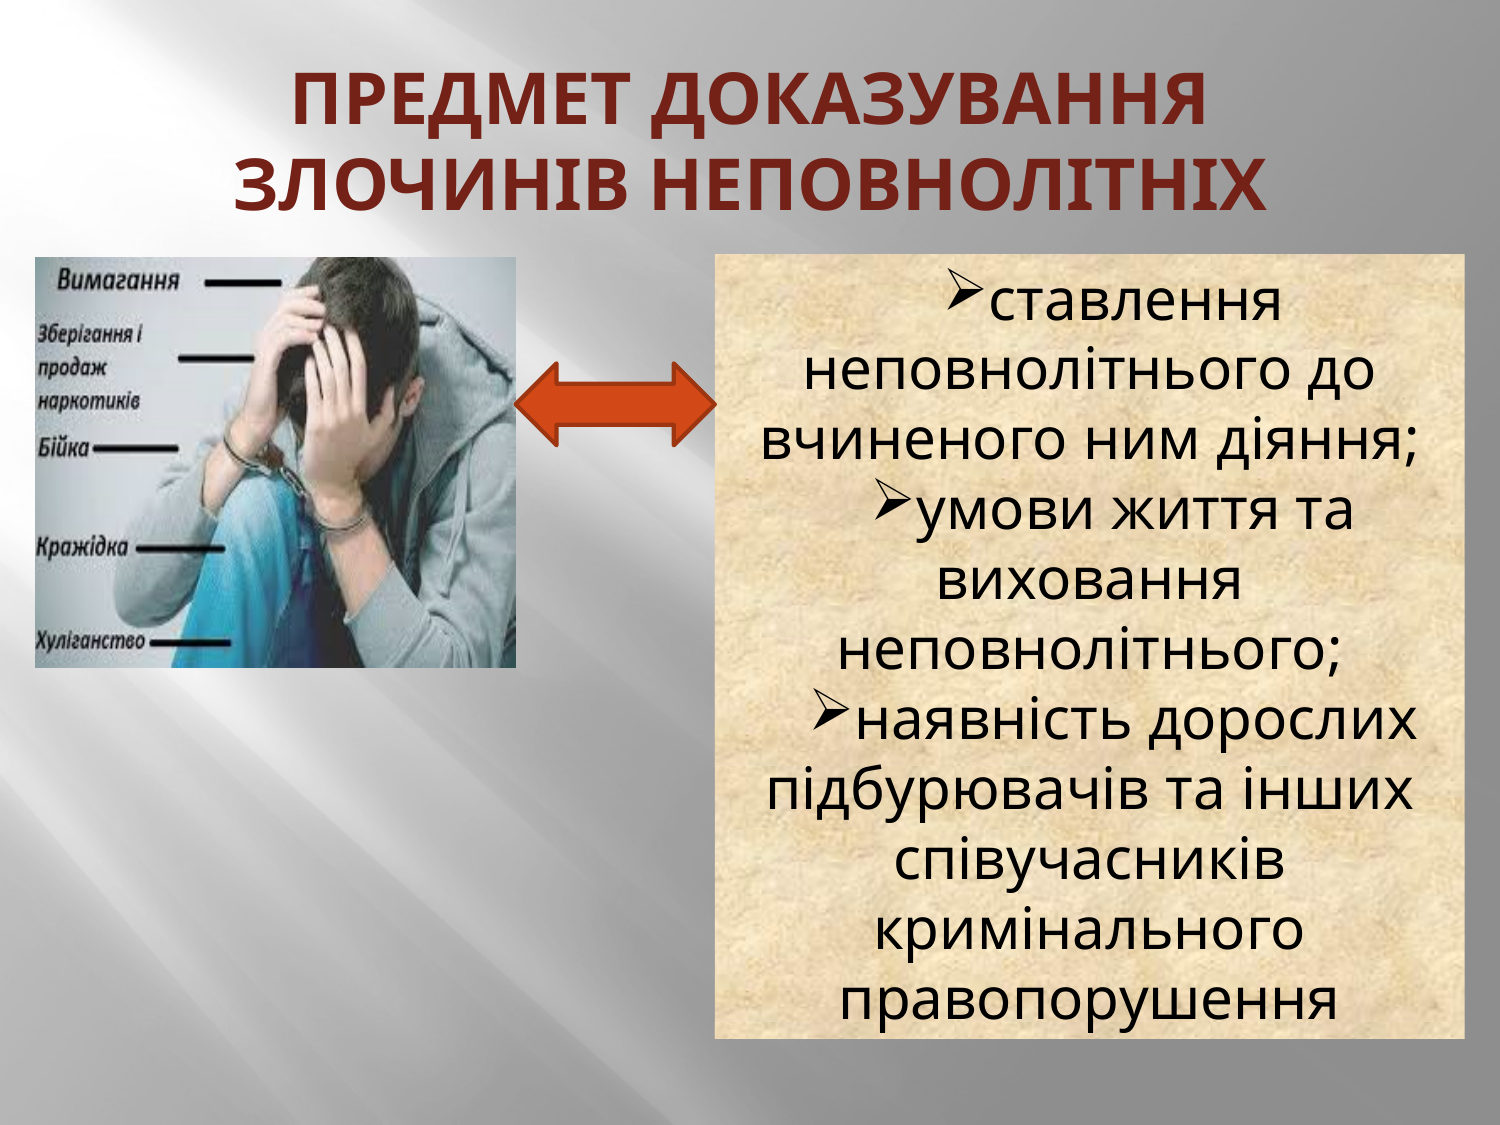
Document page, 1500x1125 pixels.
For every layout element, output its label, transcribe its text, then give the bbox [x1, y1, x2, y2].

text_box [560, 361, 717, 448]
picture [34, 257, 516, 669]
text_box ставлення неповнолітнього до вчиненого ним діяння; умови життя та виховання неповнолітнього; наявність дорослих підбурювачів та інших співучасників кримінального правопорушення [714, 254, 1465, 1039]
title ПРЕДМЕТ ДОКАЗУВАННЯ ЗЛОЧИНІВ НЕПОВНОЛІТНІХ [75, 45, 1425, 233]
